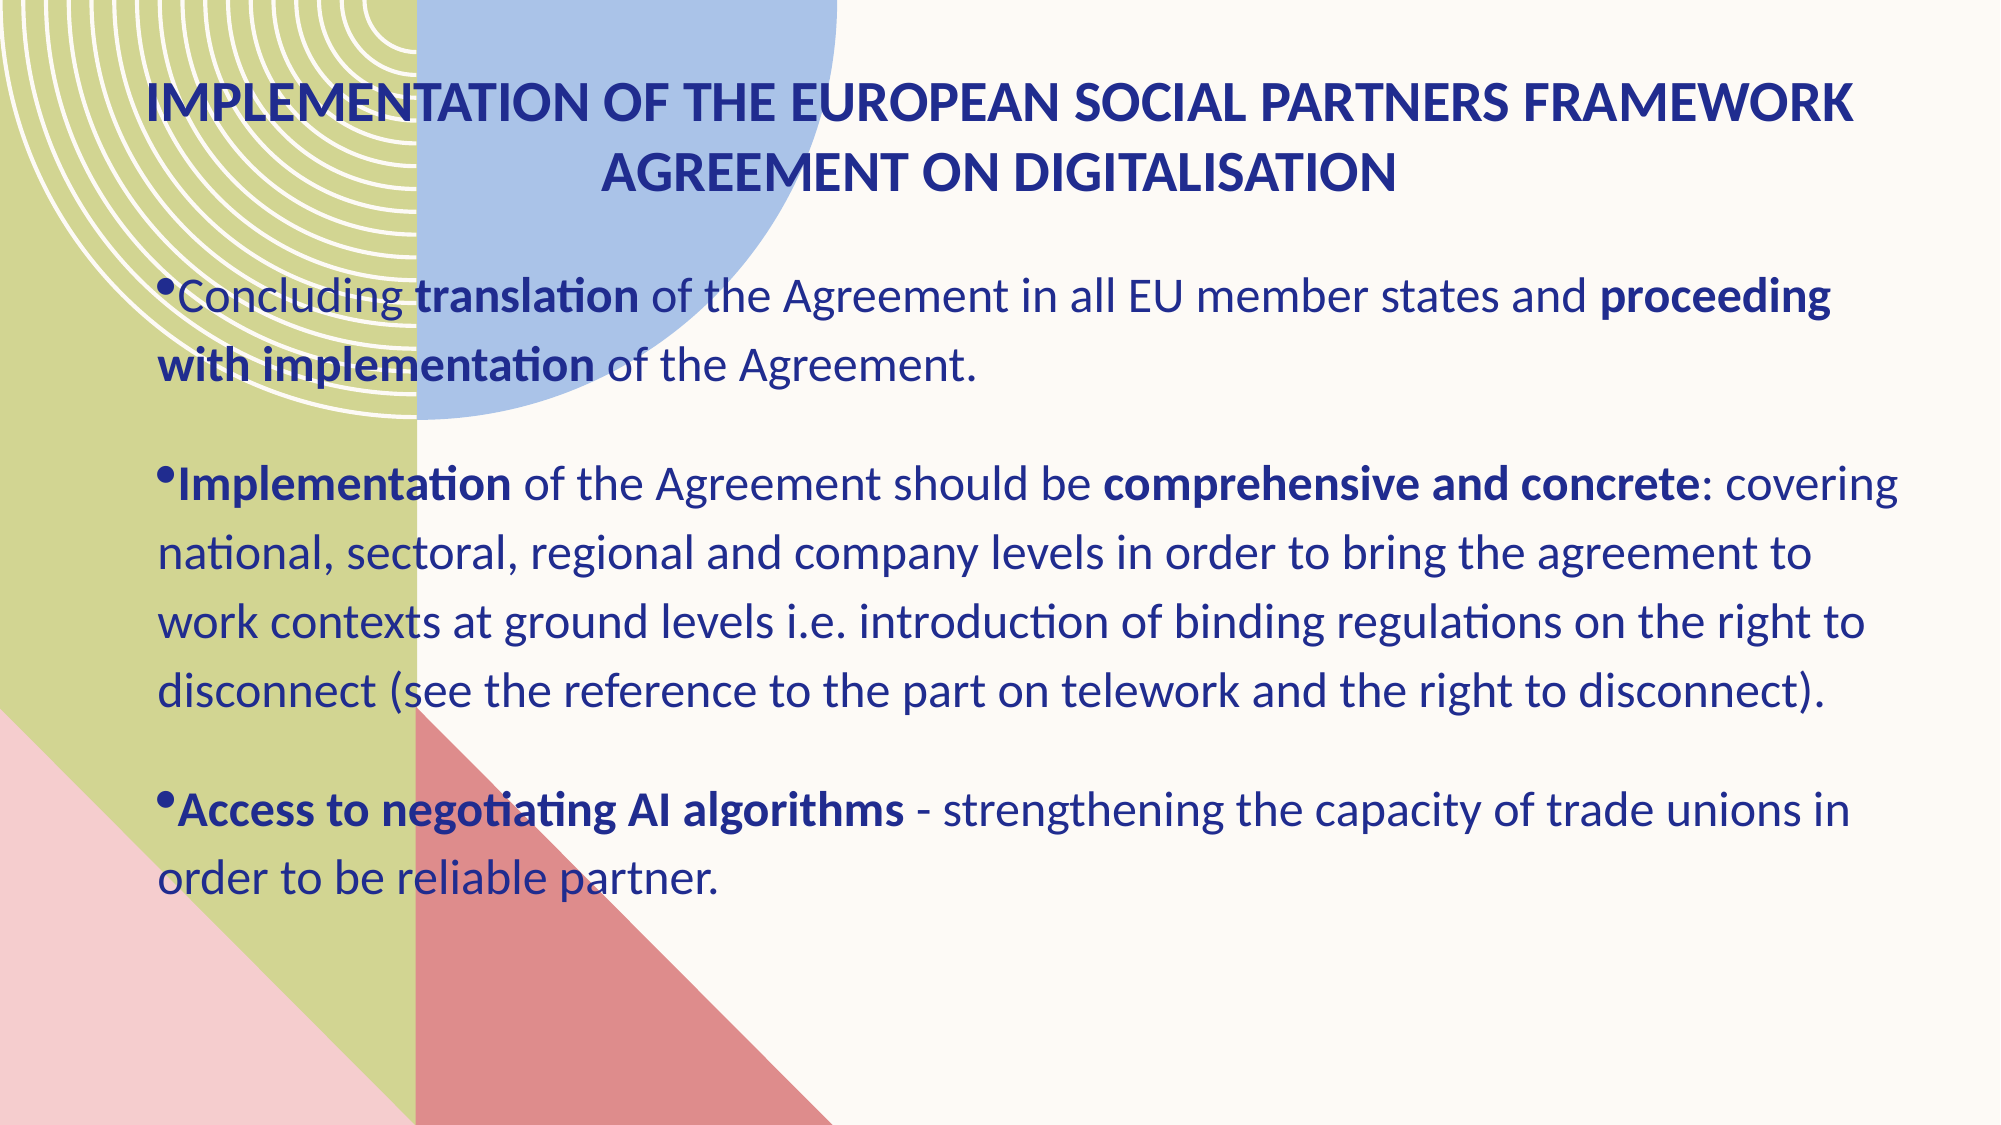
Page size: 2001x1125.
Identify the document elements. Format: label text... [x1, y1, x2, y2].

text_box Concluding translation of the Agreement in all EU member states and proceeding with implementation of the Agreement. Implementation of the Agreement should be comprehensive and concrete: covering national, sectoral, regional and company levels in order to bring the agreement to work contexts at ground levels i.e. introduction of binding regulations on the right to disconnect (see the reference to the part on telework and the right to disconnect). Access to negotiating AI algorithms - strengthening the capacity of trade unions in order to be reliable partner. [142, 245, 1913, 982]
title Implementation of the European Social Partners Framework agreement on Digitalisation [38, 63, 1962, 246]
